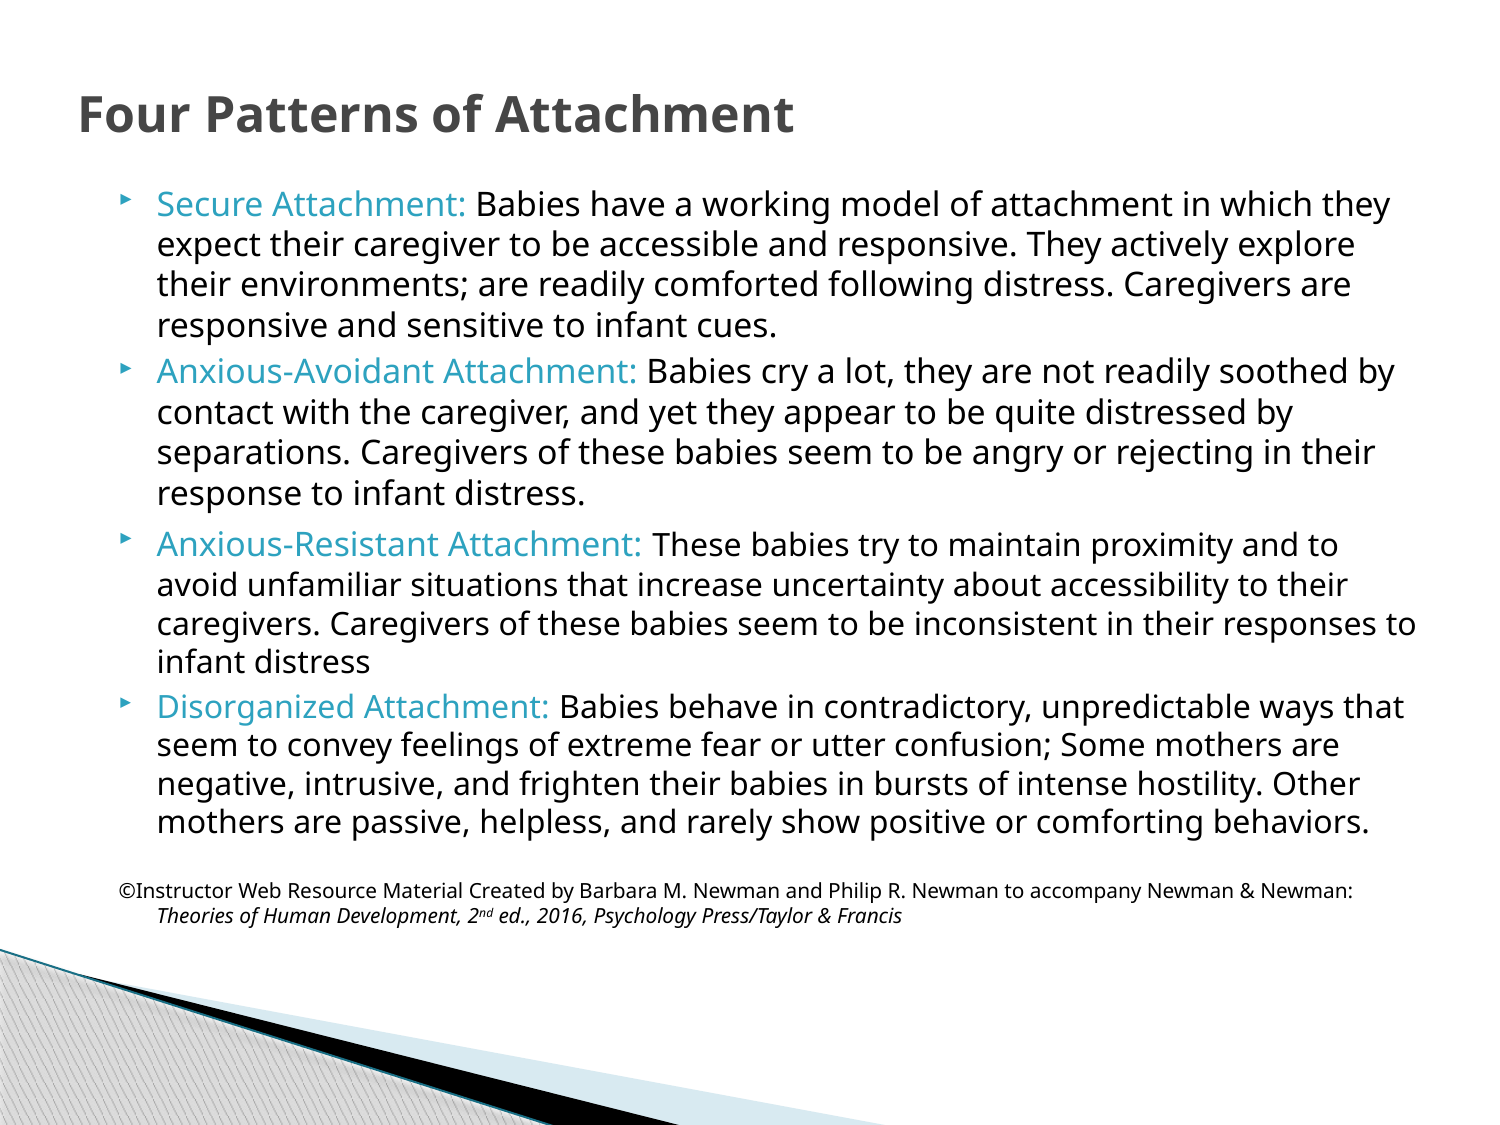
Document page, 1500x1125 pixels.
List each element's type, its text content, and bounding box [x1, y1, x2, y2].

title Four Patterns of Attachment [62, 62, 1413, 163]
list Secure Attachment: Babies have a working model of attachment in which they expect their caregiver to be accessible and responsive. They actively explore their environments; are readily comforted following distress. Caregivers are responsive and sensitive to infant cues. Anxious-Avoidant Attachment: Babies cry a lot, they are not readily soothed by contact with the caregiver, and yet they appear to be quite distressed by separations. Caregivers of these babies seem to be angry or rejecting in their response to infant distress. Anxious-Resistant Attachment: These babies try to maintain proximity and to avoid unfamiliar situations that increase uncertainty about accessibility to their caregivers. Caregivers of these babies seem to be inconsistent in their responses to infant distress Disorganized Attachment: Babies behave in contradictory, unpredictable ways that seem to convey feelings of extreme fear or utter confusion; Some mothers are negative, intrusive, and frighten their babies in bursts of intense hostility. Other mothers are passive, helpless, and rarely show positive or comforting behaviors. ©Instructor Web Resource Material Created by Barbara M. Newman and Philip R. Newman to accompany Newman & Newman: Theories of Human Development, 2nd ed., 2016, Psychology Press/Taylor & Francis [87, 174, 1438, 938]
